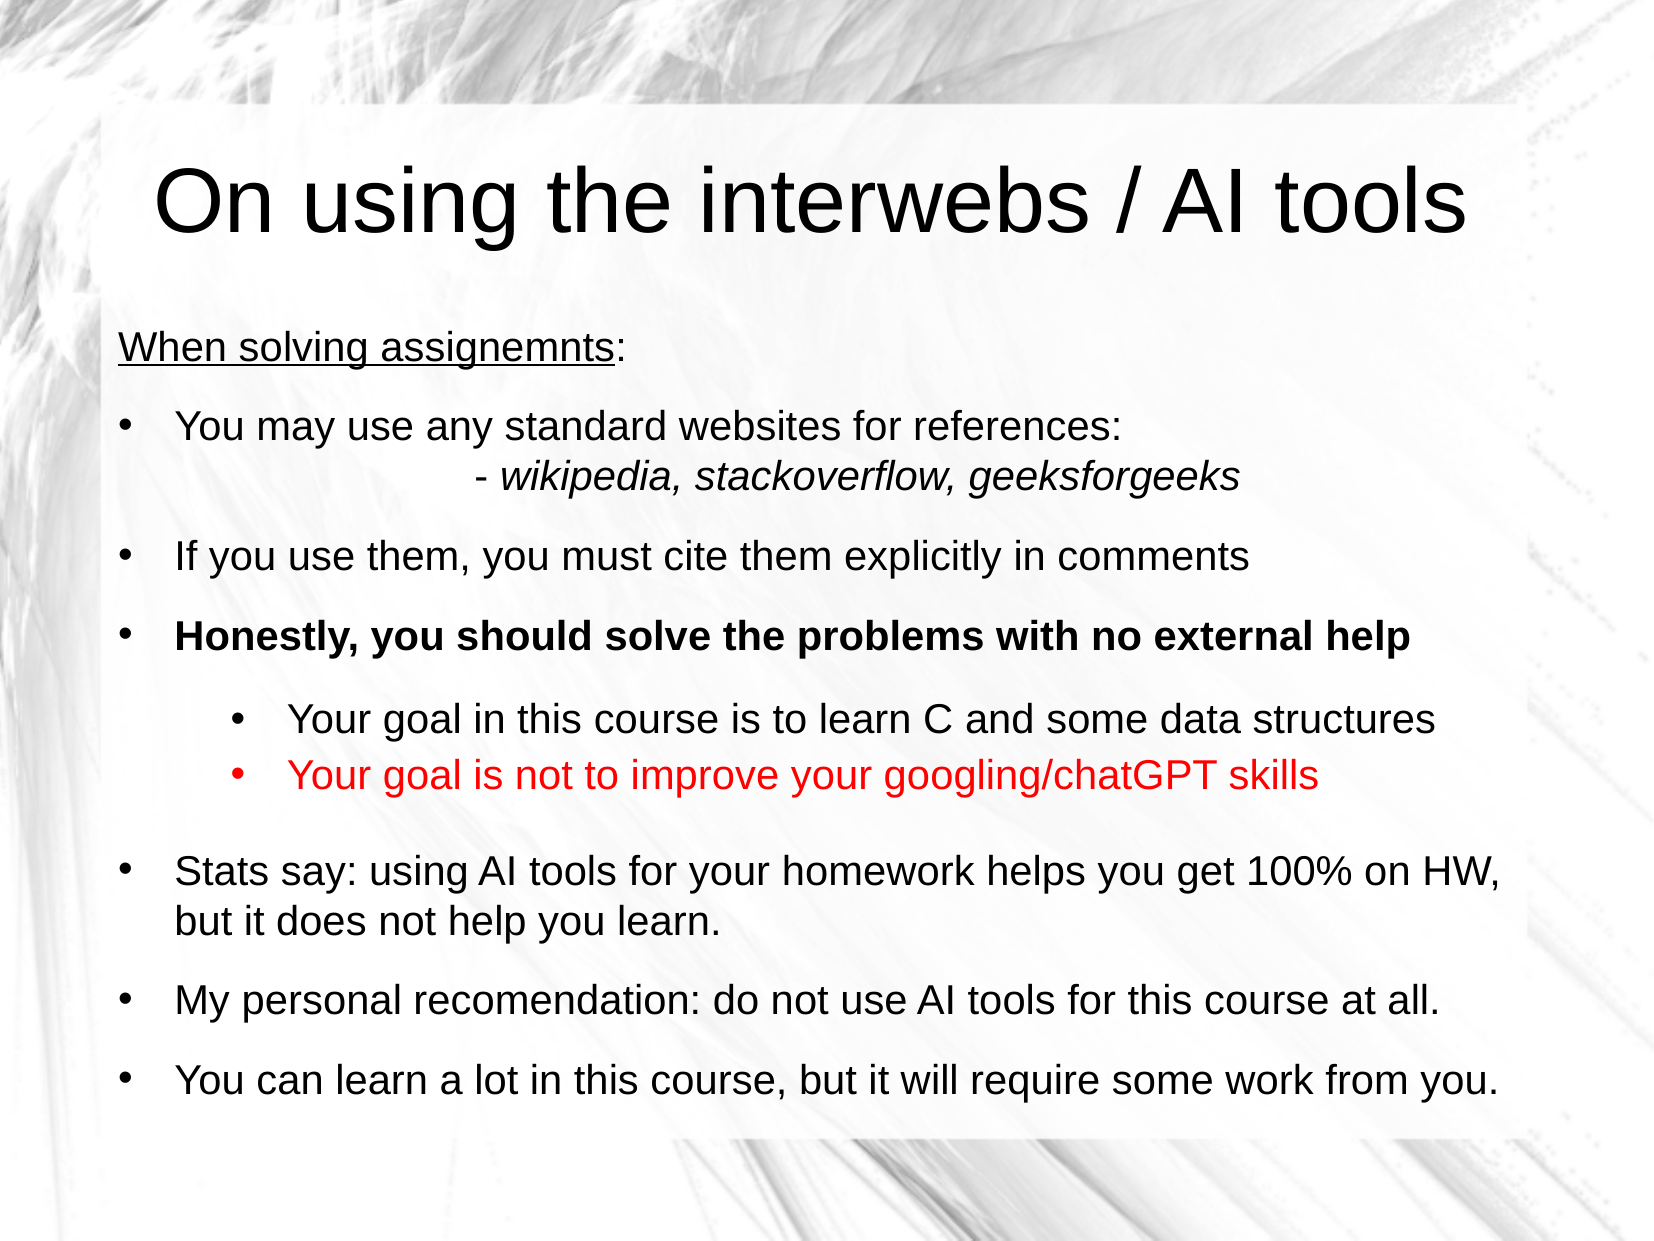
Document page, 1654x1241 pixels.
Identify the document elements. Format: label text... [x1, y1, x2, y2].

picture [0, 0, 1654, 1241]
list When solving assignemnts: You may use any standard websites for references: - wikipedia, stackoverflow, geeksforgeeks If you use them, you must cite them explicitly in comments Honestly, you should solve the problems with no external help Your goal in this course is to learn C and some data structures Your goal is not to improve your googling/chatGPT skills Stats say: using AI tools for your homework helps you get 100% on HW, but it does not help you learn. My personal recomendation: do not use AI tools for this course at all. You can learn a lot in this course, but it will require some work from you. [118, 319, 1571, 1102]
title On using the interwebs / AI tools [118, 112, 1506, 281]
